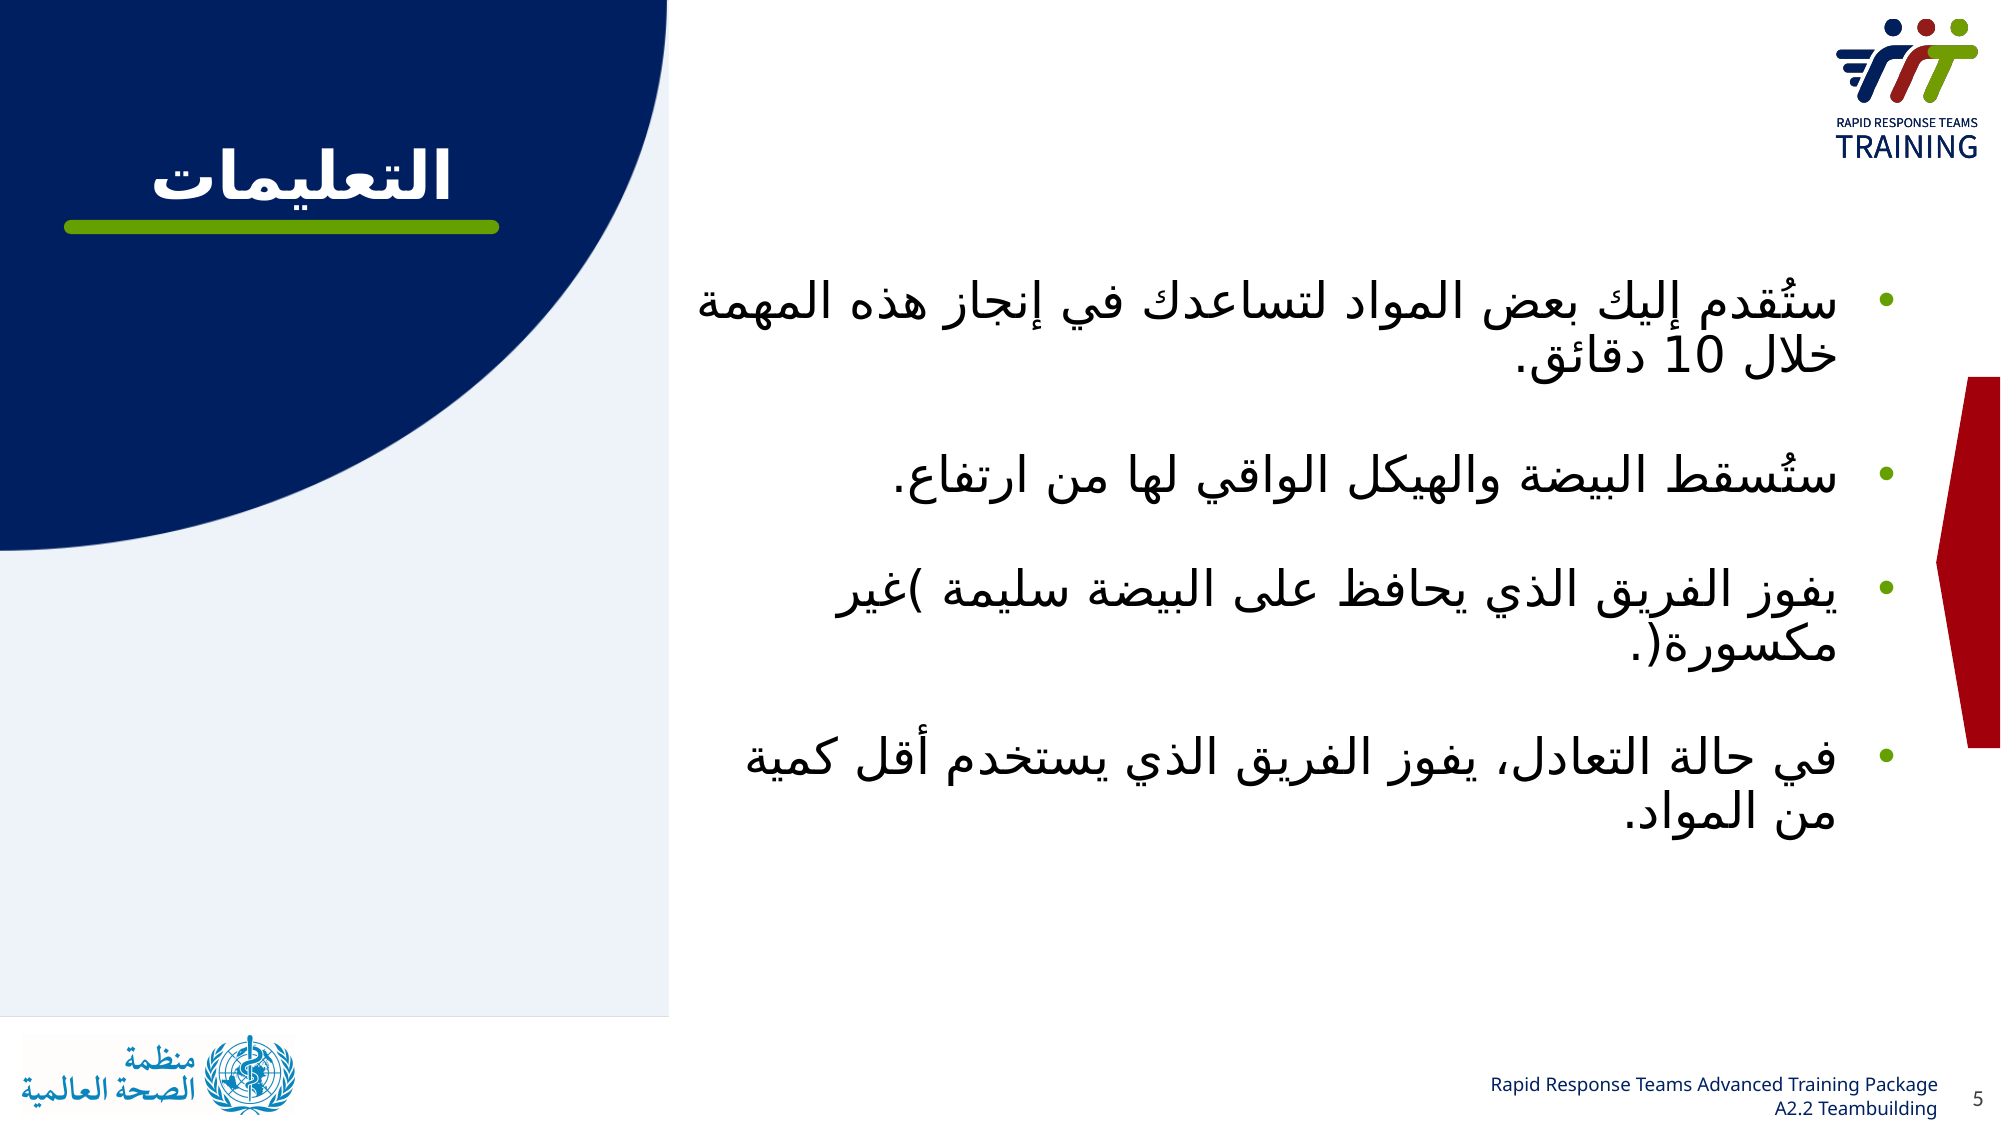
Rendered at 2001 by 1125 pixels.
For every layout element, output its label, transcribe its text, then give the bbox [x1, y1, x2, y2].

picture [0, 0, 669, 1018]
picture [252, 1050, 258, 1059]
text_box التعليمات [66, 125, 540, 220]
picture [1835, 19, 1978, 167]
picture [22, 1035, 295, 1115]
list ستُقدم إليك بعض المواد لتساعدك في إنجاز هذه المهمة خلال 10 دقائق. ستُسقط البيضة والهيكل الواقي لها من ارتفاع. يفوز الفريق الذي يحافظ على البيضة سليمة )غير مكسورة(. في حالة التعادل، يفوز الفريق الذي يستخدم أقل كمية من المواد. [667, 65, 1904, 1049]
